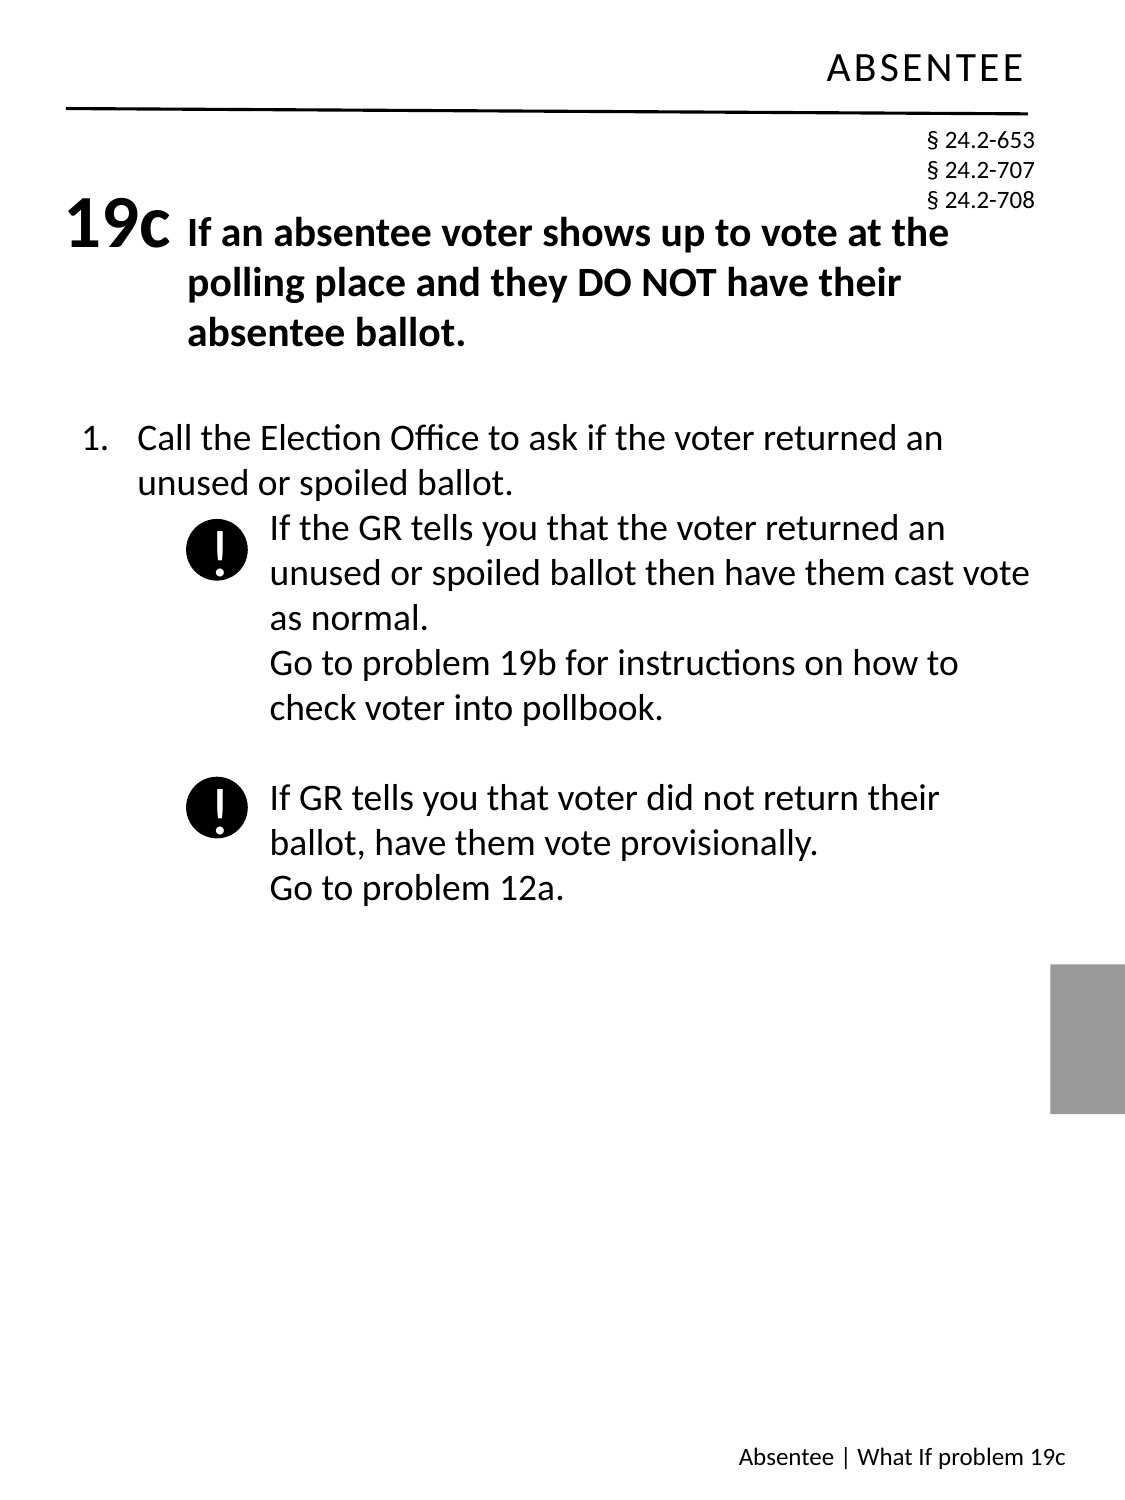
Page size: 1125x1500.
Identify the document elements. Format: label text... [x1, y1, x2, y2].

text_box ! [185, 775, 249, 840]
list 19c [48, 175, 188, 340]
list If an absentee voter shows up to vote at the polling place and they DO NOT have their absentee ballot. [172, 196, 1037, 447]
text_box ! [185, 517, 249, 582]
list Call the Election Office to ask if the voter returned an unused or spoiled ballot. If the GR tells you that the voter returned an unused or spoiled ballot then have them cast vote as normal. Go to problem 19b for instructions on how to check voter into pollbook. If GR tells you that voter did not return their ballot, have them vote provisionally. Go to problem 12a. [65, 405, 1051, 1352]
text_box Absentee | What If problem 19c [724, 1433, 1125, 1478]
text_box § 24.2-653 § 24.2-707 § 24.2-708 [808, 115, 1051, 221]
